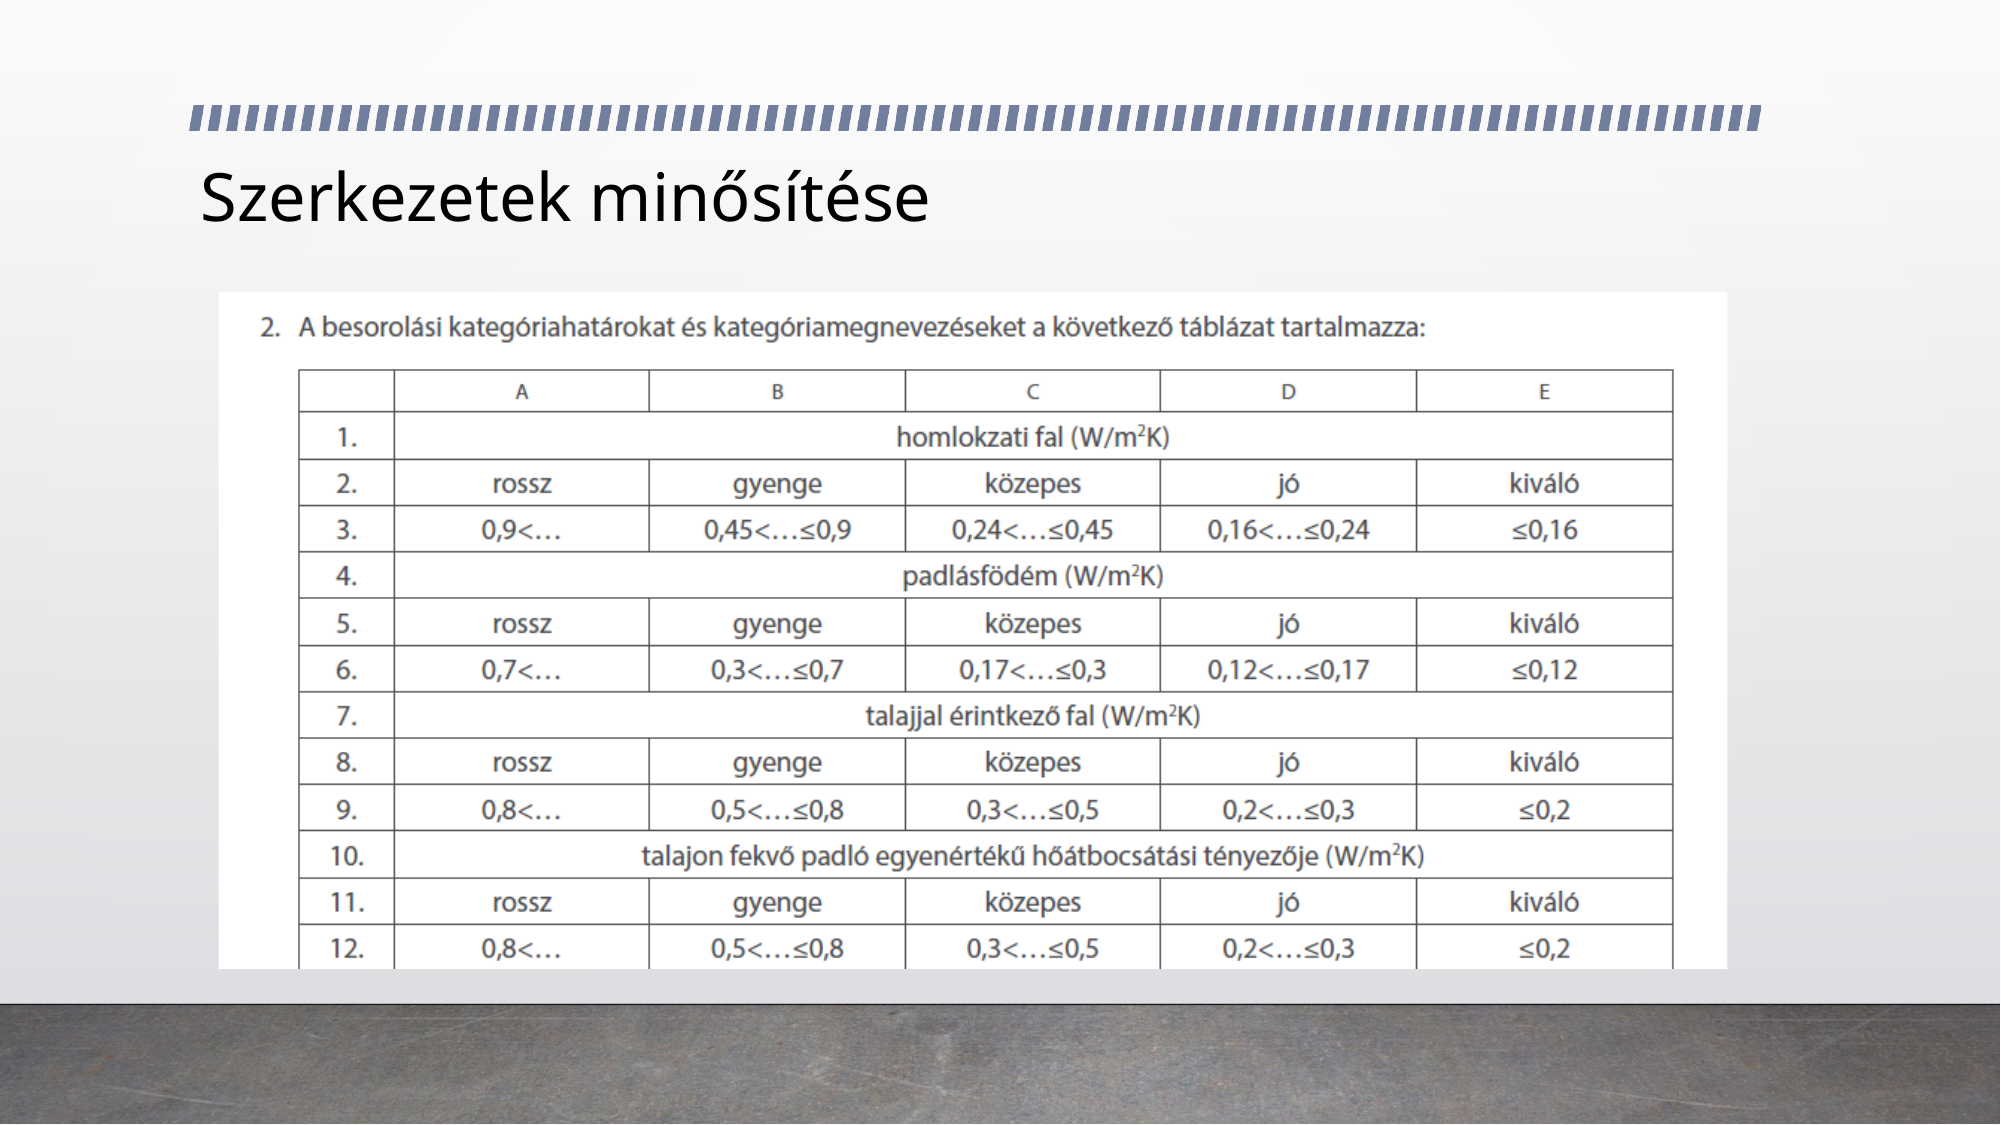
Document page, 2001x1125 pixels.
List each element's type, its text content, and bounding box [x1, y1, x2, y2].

picture [0, 1004, 2000, 1124]
title Szerkezetek minősítése [185, 156, 1761, 329]
picture [218, 292, 1728, 969]
